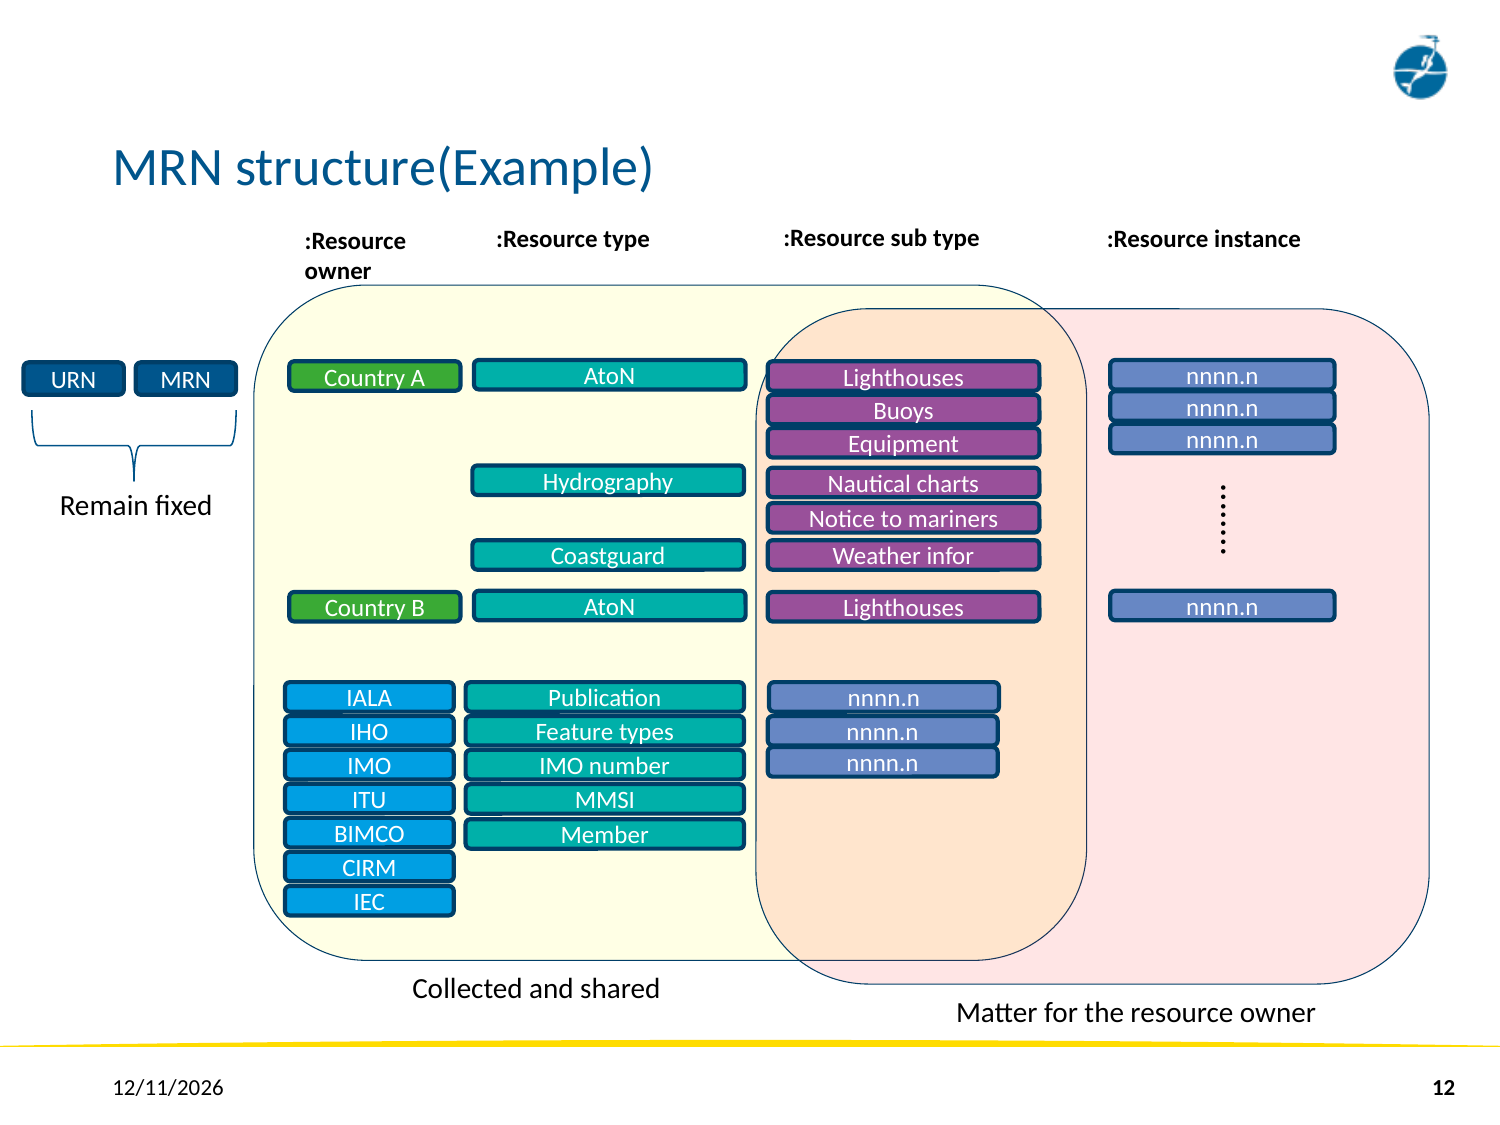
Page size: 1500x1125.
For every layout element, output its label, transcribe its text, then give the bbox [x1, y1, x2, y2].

text_box nnnn.n [1108, 357, 1337, 390]
text_box nnnn.n [765, 713, 1000, 746]
text_box Lighthouses [765, 359, 1042, 393]
text_box IMO number [463, 747, 747, 782]
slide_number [112, 1046, 461, 1125]
text_box Member [463, 817, 747, 851]
text_box IHO [282, 714, 456, 748]
text_box Country A [287, 359, 463, 393]
text_box BIMCO [282, 816, 456, 850]
text_box :Resource sub type [768, 214, 996, 259]
text_box :Resource owner [289, 217, 433, 292]
text_box Lighthouses [765, 589, 1042, 624]
text_box nnnn.n [1108, 421, 1337, 456]
text_box MRN [133, 360, 239, 397]
text_box Buoys [765, 393, 1042, 426]
text_box …..… [1206, 469, 1267, 575]
text_box AtoN [471, 357, 748, 392]
text_box IALA [282, 680, 456, 714]
text_box [251, 282, 1043, 963]
text_box nnnn.n [1108, 389, 1337, 422]
text_box Publication [463, 680, 747, 714]
slide_number 12 [1387, 1046, 1500, 1125]
text_box IEC [282, 883, 456, 918]
text_box Coastguard [470, 538, 747, 572]
text_box :Resource instance [1092, 215, 1317, 261]
text_box AtoN [471, 588, 748, 623]
text_box Weather infor [765, 538, 1042, 572]
text_box Equipment [765, 425, 1042, 460]
text_box Nautical charts [765, 465, 1042, 500]
text_box nnnn.n [766, 680, 1002, 714]
text_box Remain fixed [45, 478, 228, 529]
text_box Feature types [463, 713, 747, 748]
title MRN structure(Example) [112, 42, 1388, 197]
text_box MMSI [463, 782, 747, 816]
text_box Collected and shared [397, 963, 676, 1012]
text_box Notice to mariners [765, 500, 1042, 535]
text_box URN [21, 360, 126, 397]
text_box ITU [282, 781, 456, 816]
text_box Country B [287, 589, 463, 624]
text_box nnnn.n [1108, 588, 1337, 623]
text_box Hydrography [470, 463, 747, 498]
text_box [31, 410, 237, 478]
text_box [753, 306, 1432, 987]
text_box Matter for the resource owner [941, 986, 1332, 1036]
text_box CIRM [282, 849, 456, 884]
text_box IMO [282, 748, 456, 781]
text_box :Resource type [481, 215, 665, 261]
text_box nnnn.n [765, 745, 1000, 779]
